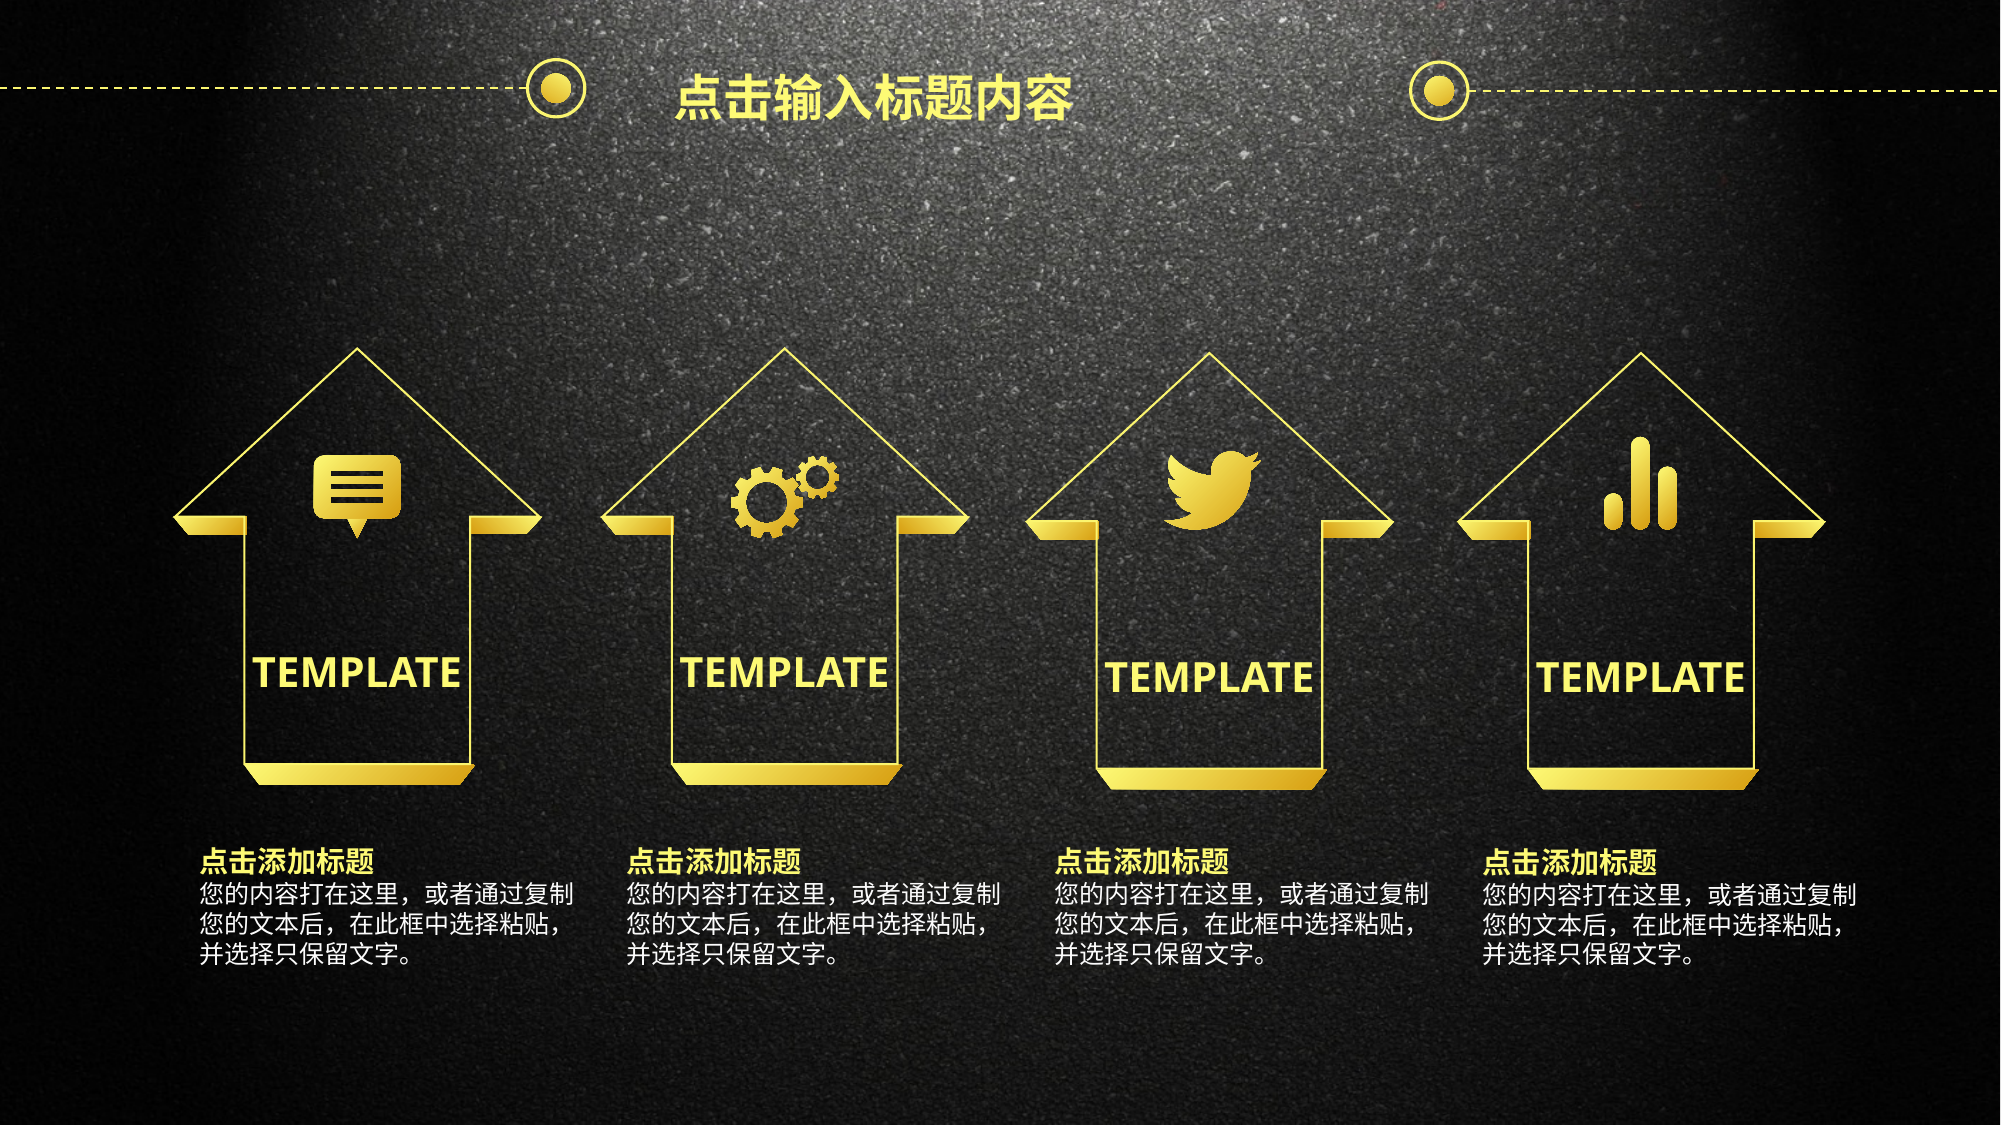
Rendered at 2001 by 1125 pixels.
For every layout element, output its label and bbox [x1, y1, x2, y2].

text_box [1456, 352, 1827, 790]
text_box [1024, 352, 1395, 790]
text_box [600, 348, 971, 785]
text_box [172, 348, 543, 785]
picture [0, 0, 2001, 1125]
